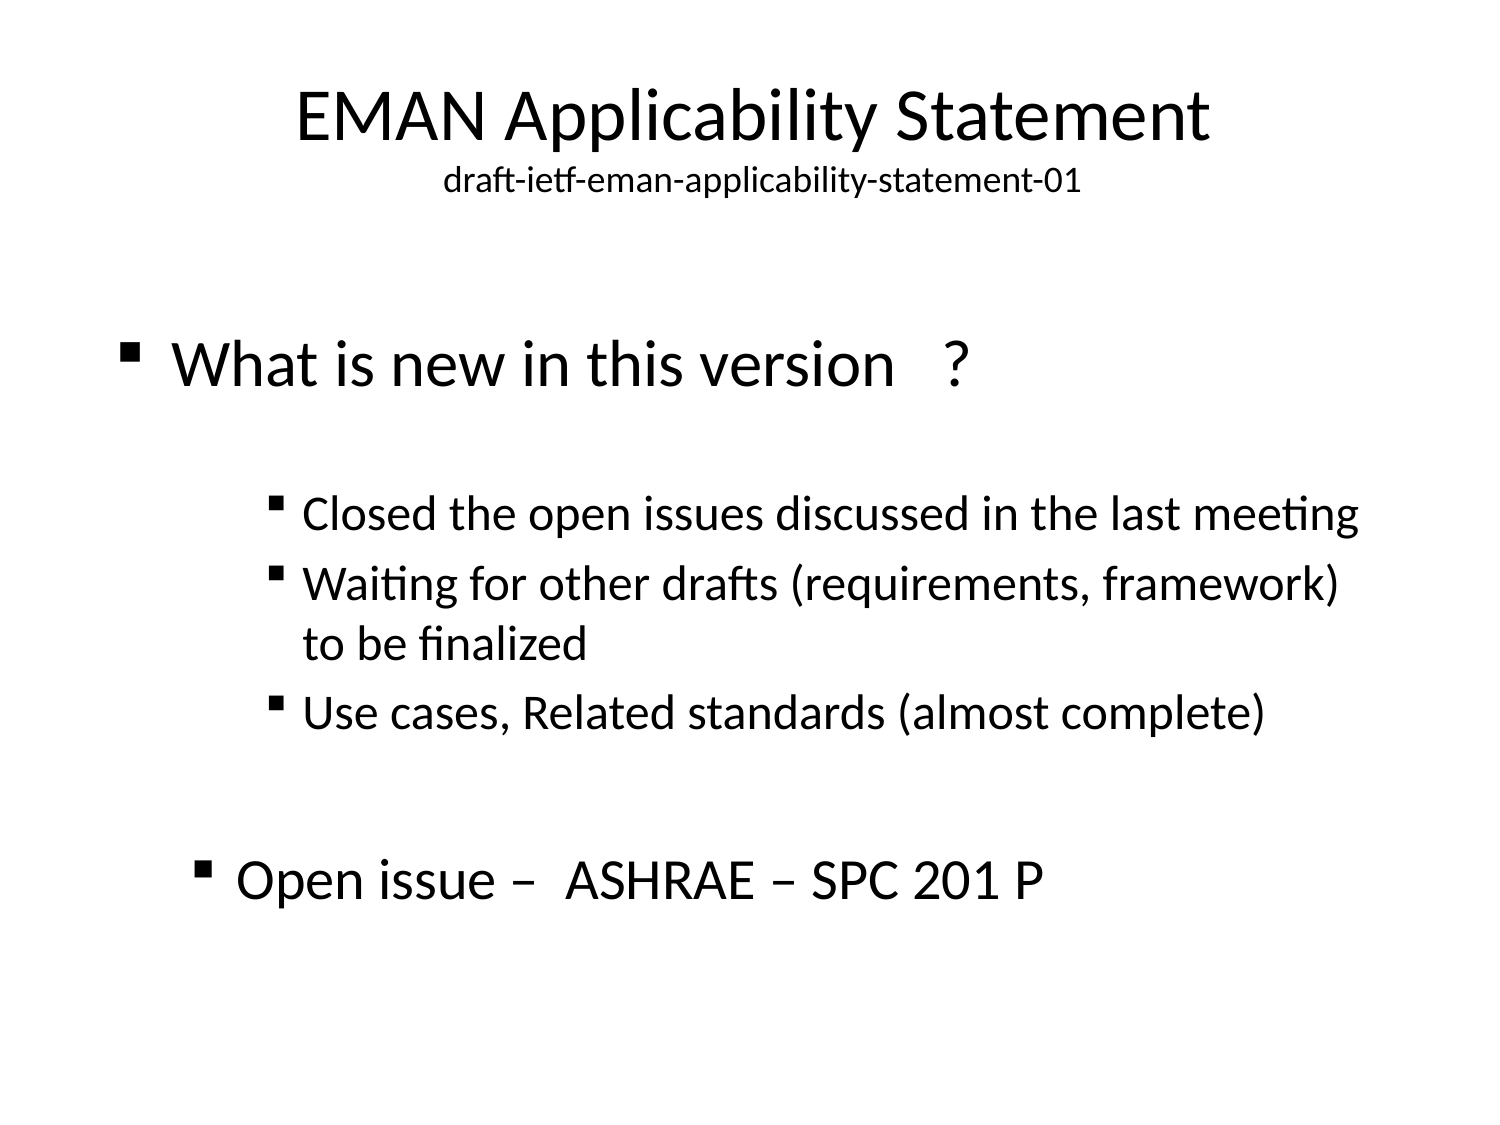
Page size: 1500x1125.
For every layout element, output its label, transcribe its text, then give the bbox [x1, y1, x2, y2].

title EMAN Applicability Statement draft-ietf-eman-applicability-statement-01 [87, 62, 1438, 293]
list What is new in this version ? Closed the open issues discussed in the last meeting Waiting for other drafts (requirements, framework) to be finalized Use cases, Related standards (almost complete) Open issue – ASHRAE – SPC 201 P [99, 312, 1403, 1027]
